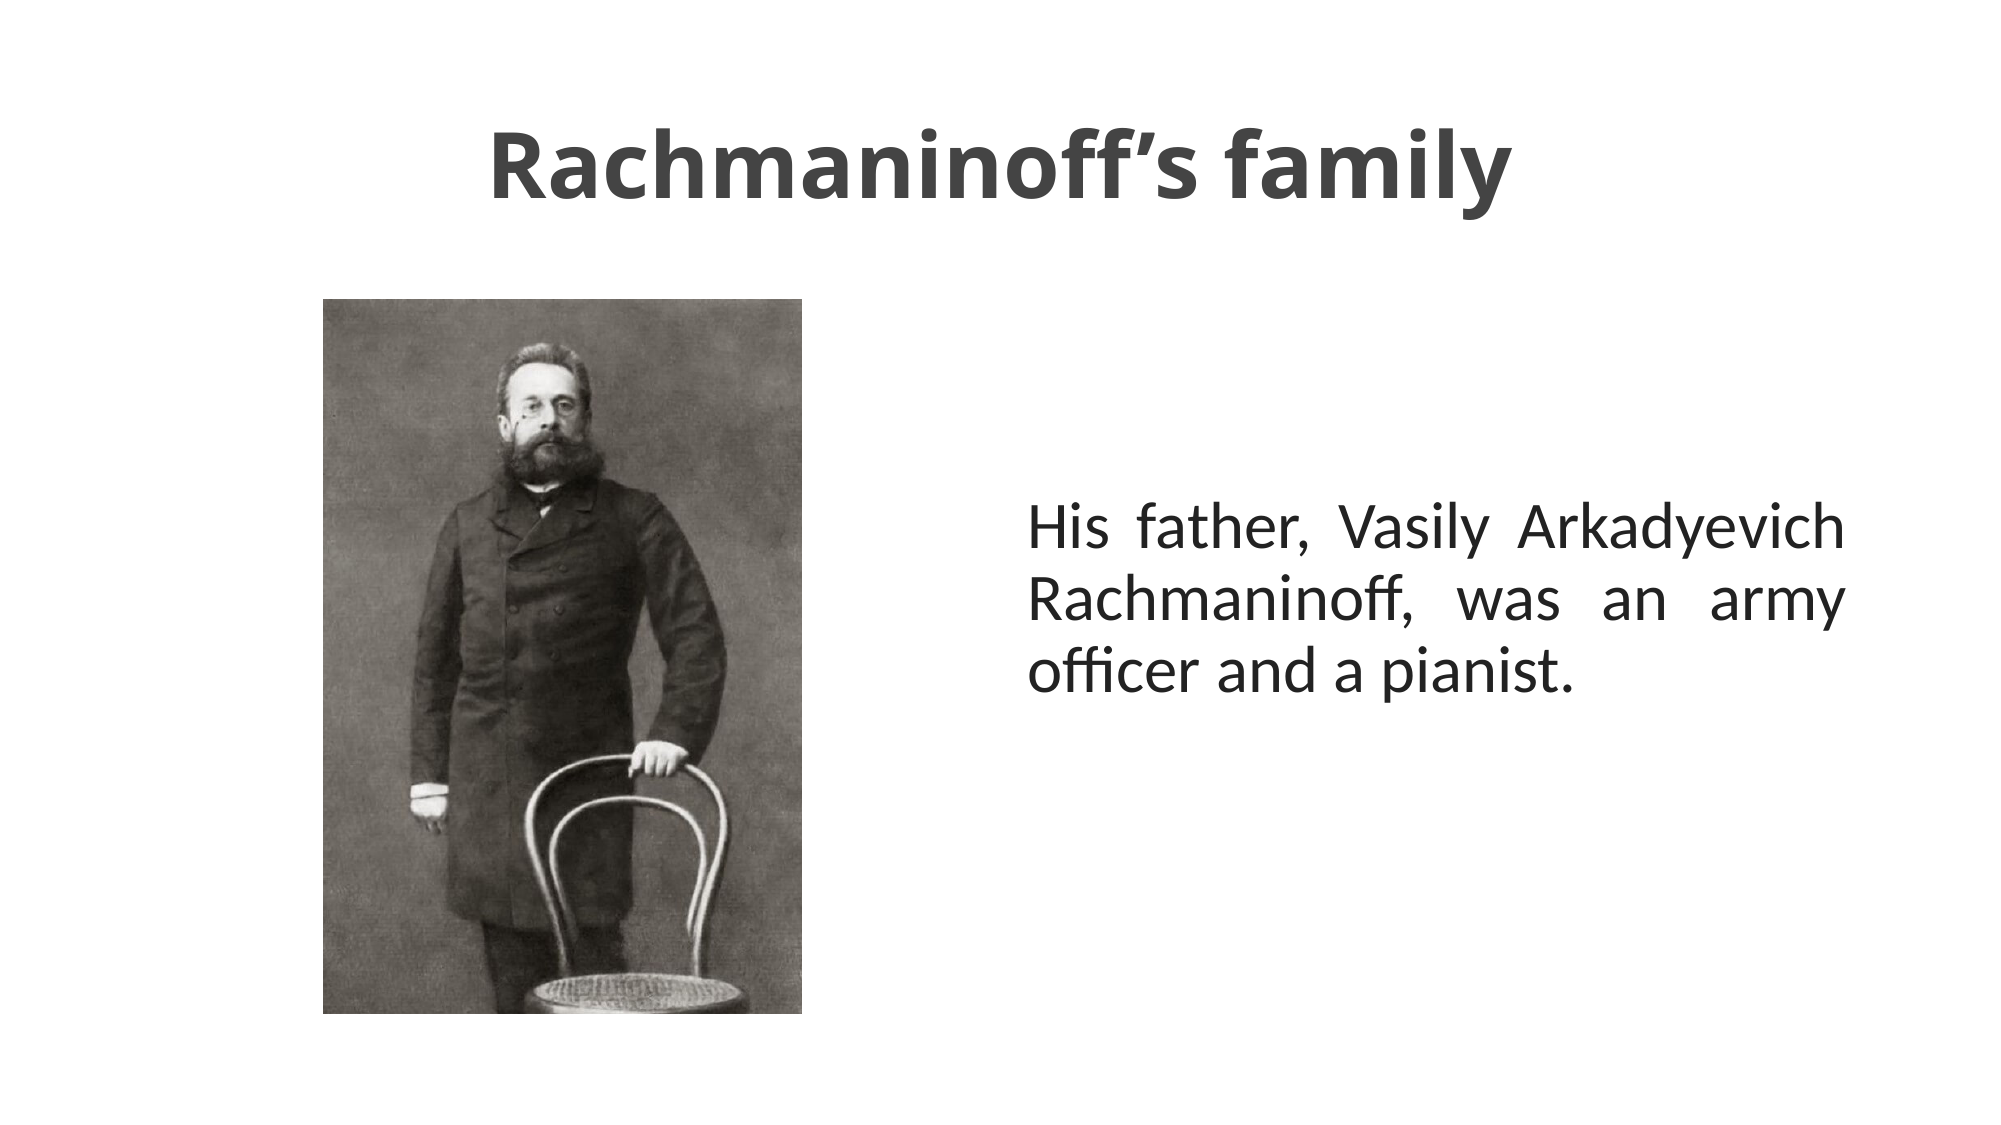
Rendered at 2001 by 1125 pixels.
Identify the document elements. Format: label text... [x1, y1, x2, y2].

list His father, Vasily Arkadyevich Rachmaninoff, was an army officer and a pianist. [1012, 299, 1863, 1014]
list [323, 299, 802, 1014]
title Rachmaninoff’s family [137, 59, 1863, 278]
